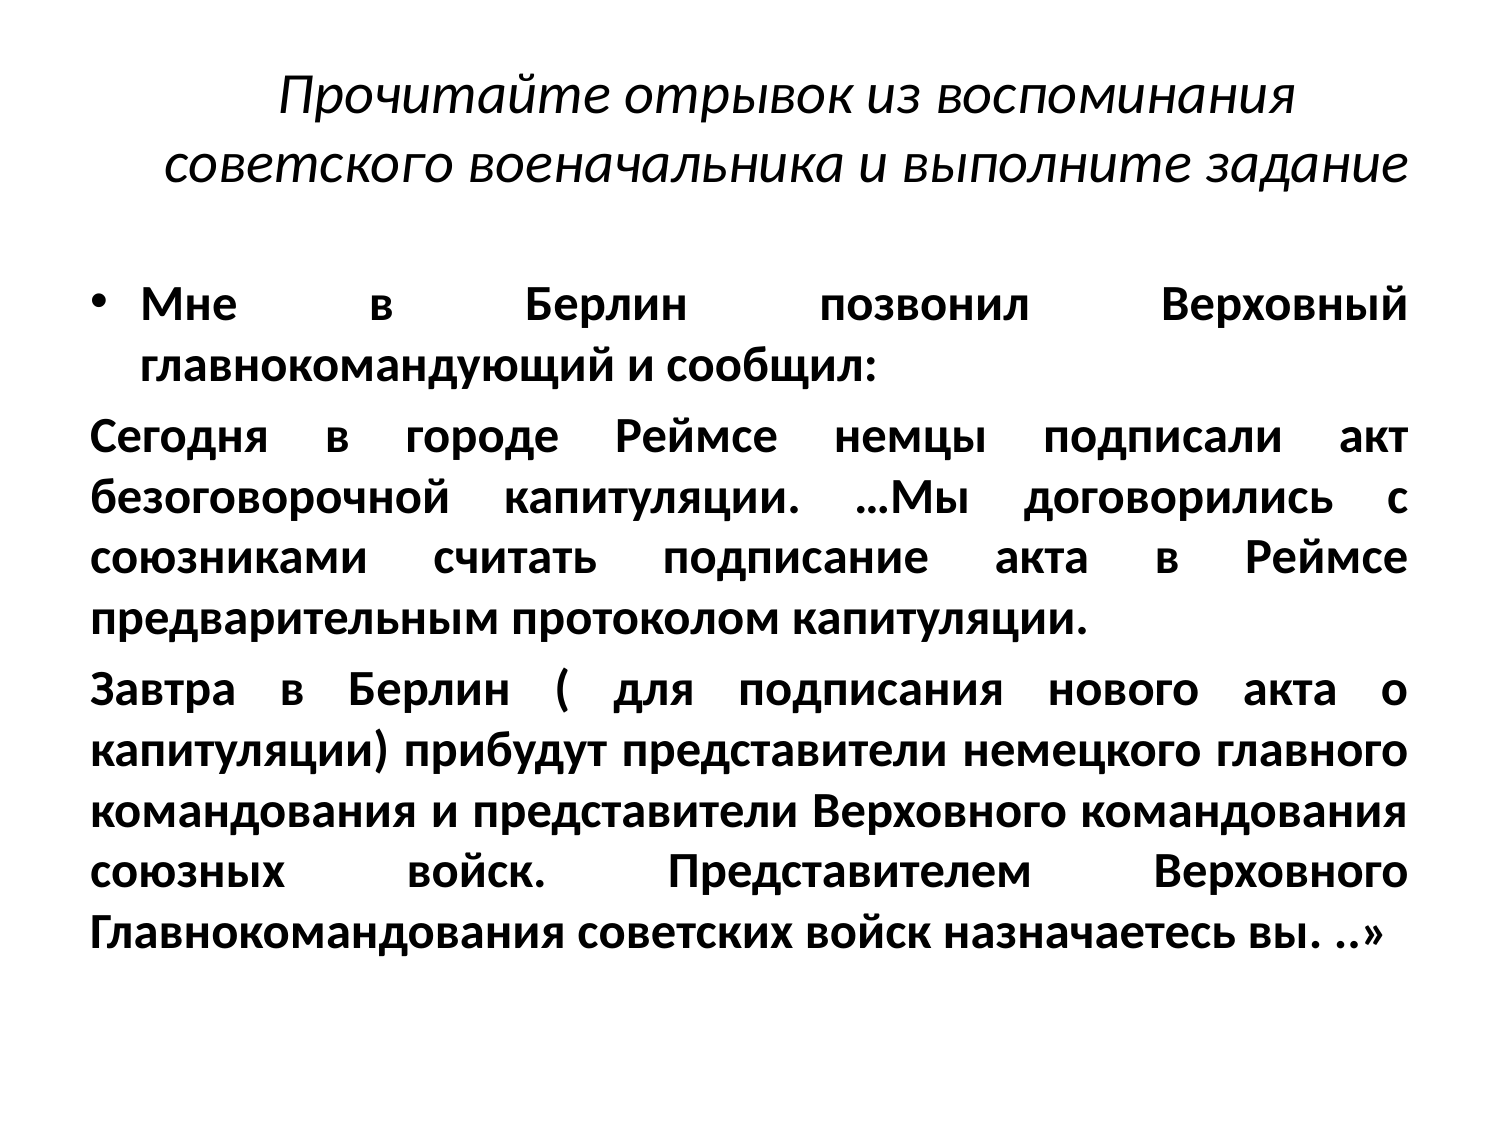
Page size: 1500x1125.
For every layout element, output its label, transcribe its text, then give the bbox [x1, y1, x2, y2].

title Прочитайте отрывок из воспоминания советского военачальника и выполните задание [112, 30, 1463, 219]
list Мне в Берлин позвонил Верховный главнокомандующий и сообщил: Сегодня в городе Реймсе немцы подписали акт безоговорочной капитуляции. …Мы договорились с союзниками считать подписание акта в Реймсе предварительным протоколом капитуляции. Завтра в Берлин ( для подписания нового акта о капитуляции) прибудут представители немецкого главного командования и представители Верховного командования союзных войск. Представителем Верховного Главнокомандования советских войск назначаетесь вы. ..» [75, 262, 1425, 1005]
